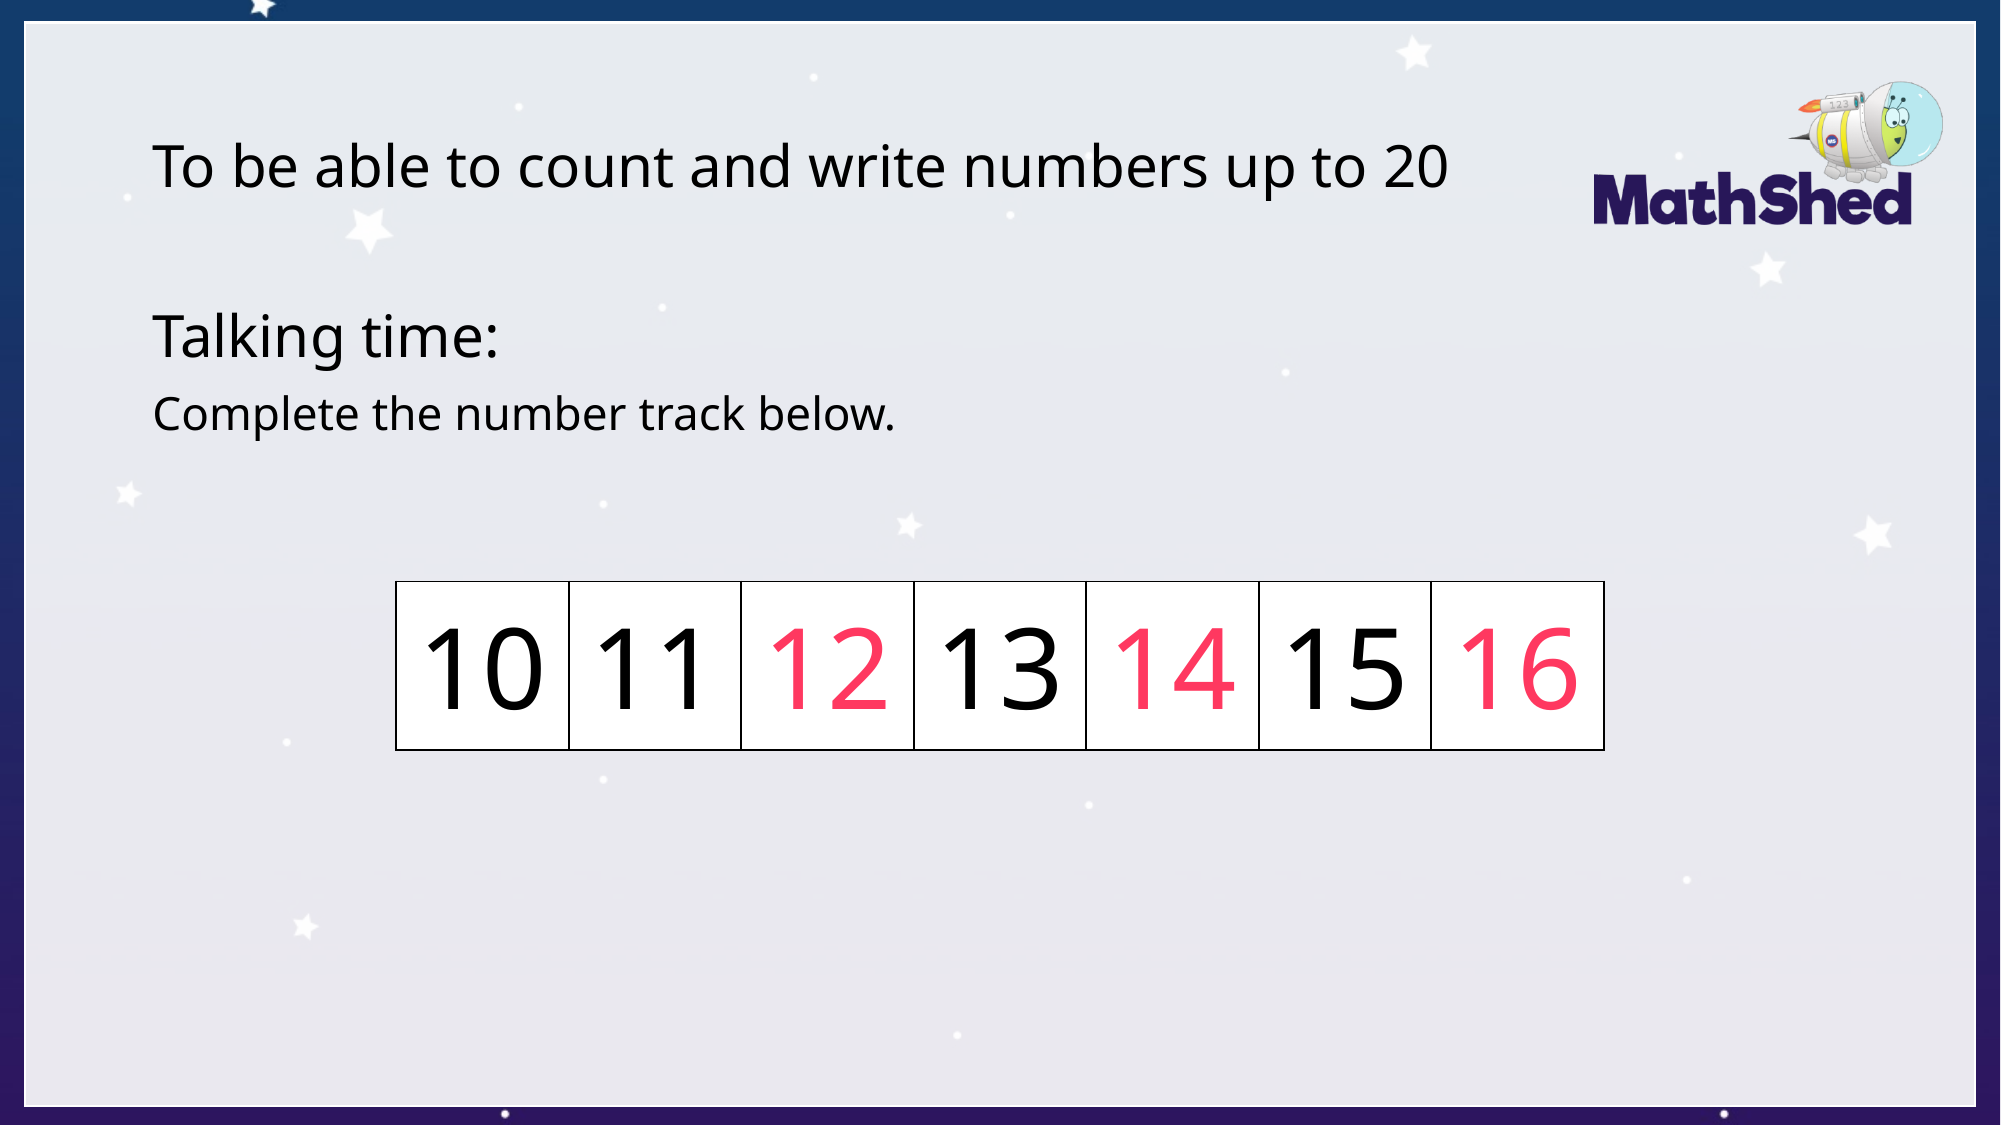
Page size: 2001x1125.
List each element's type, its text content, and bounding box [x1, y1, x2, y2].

table_header 15 [1260, 582, 1430, 749]
table_header 10 [397, 582, 568, 749]
list Talking time: Complete the number track below. [137, 299, 1863, 1014]
table_header 11 [570, 582, 740, 749]
table_header 14 [1087, 582, 1258, 749]
table_header 16 [1432, 582, 1603, 749]
picture [0, 0, 2001, 1125]
title To be able to count and write numbers up to 20 [137, 59, 1578, 278]
table_header 12 [742, 582, 913, 749]
table_header 13 [915, 582, 1085, 749]
